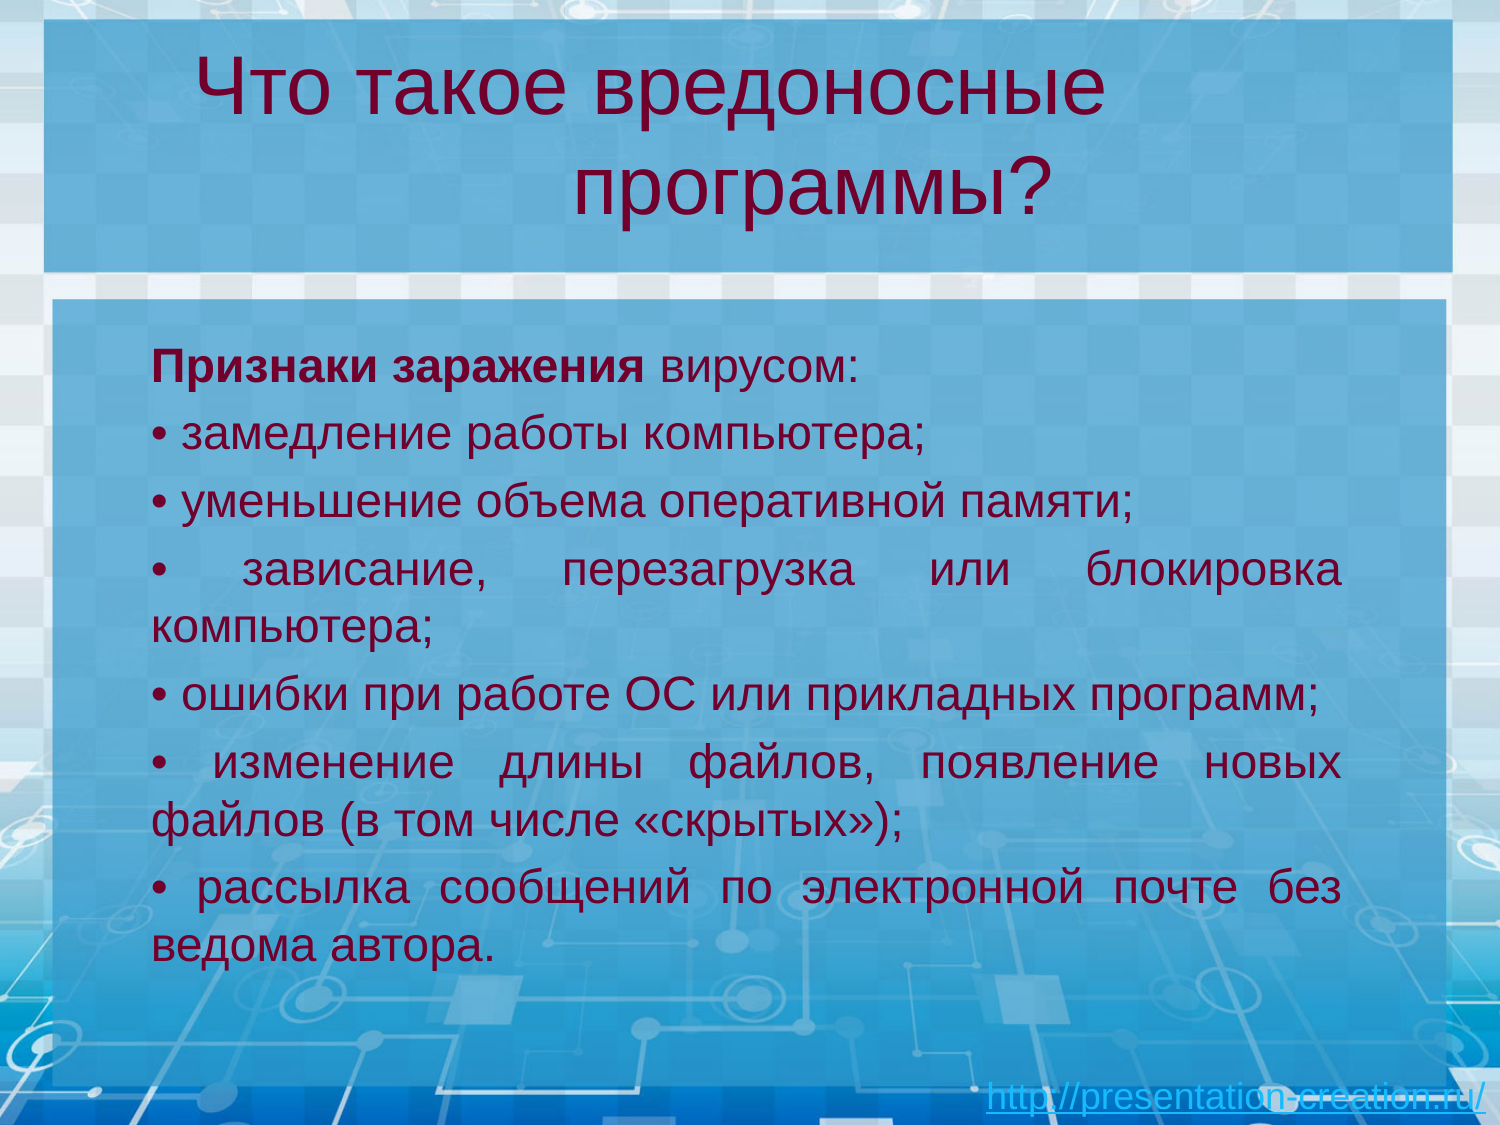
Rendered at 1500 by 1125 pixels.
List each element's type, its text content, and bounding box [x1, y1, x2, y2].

title Что такое вредоносные программы? [171, 19, 1317, 244]
list Признаки заражения вирусом: • замедление работы компьютера; • уменьшение объема оперативной памяти; • зависание, перезагрузка или блокировка компьютера; • ошибки при работе ОС или прикладных программ; • изменение длины файлов, появление новых файлов (в том числе «скрытых»); • рассылка сообщений по электронной почте без ведома автора. [135, 326, 1359, 1024]
picture [0, 0, 1500, 1125]
